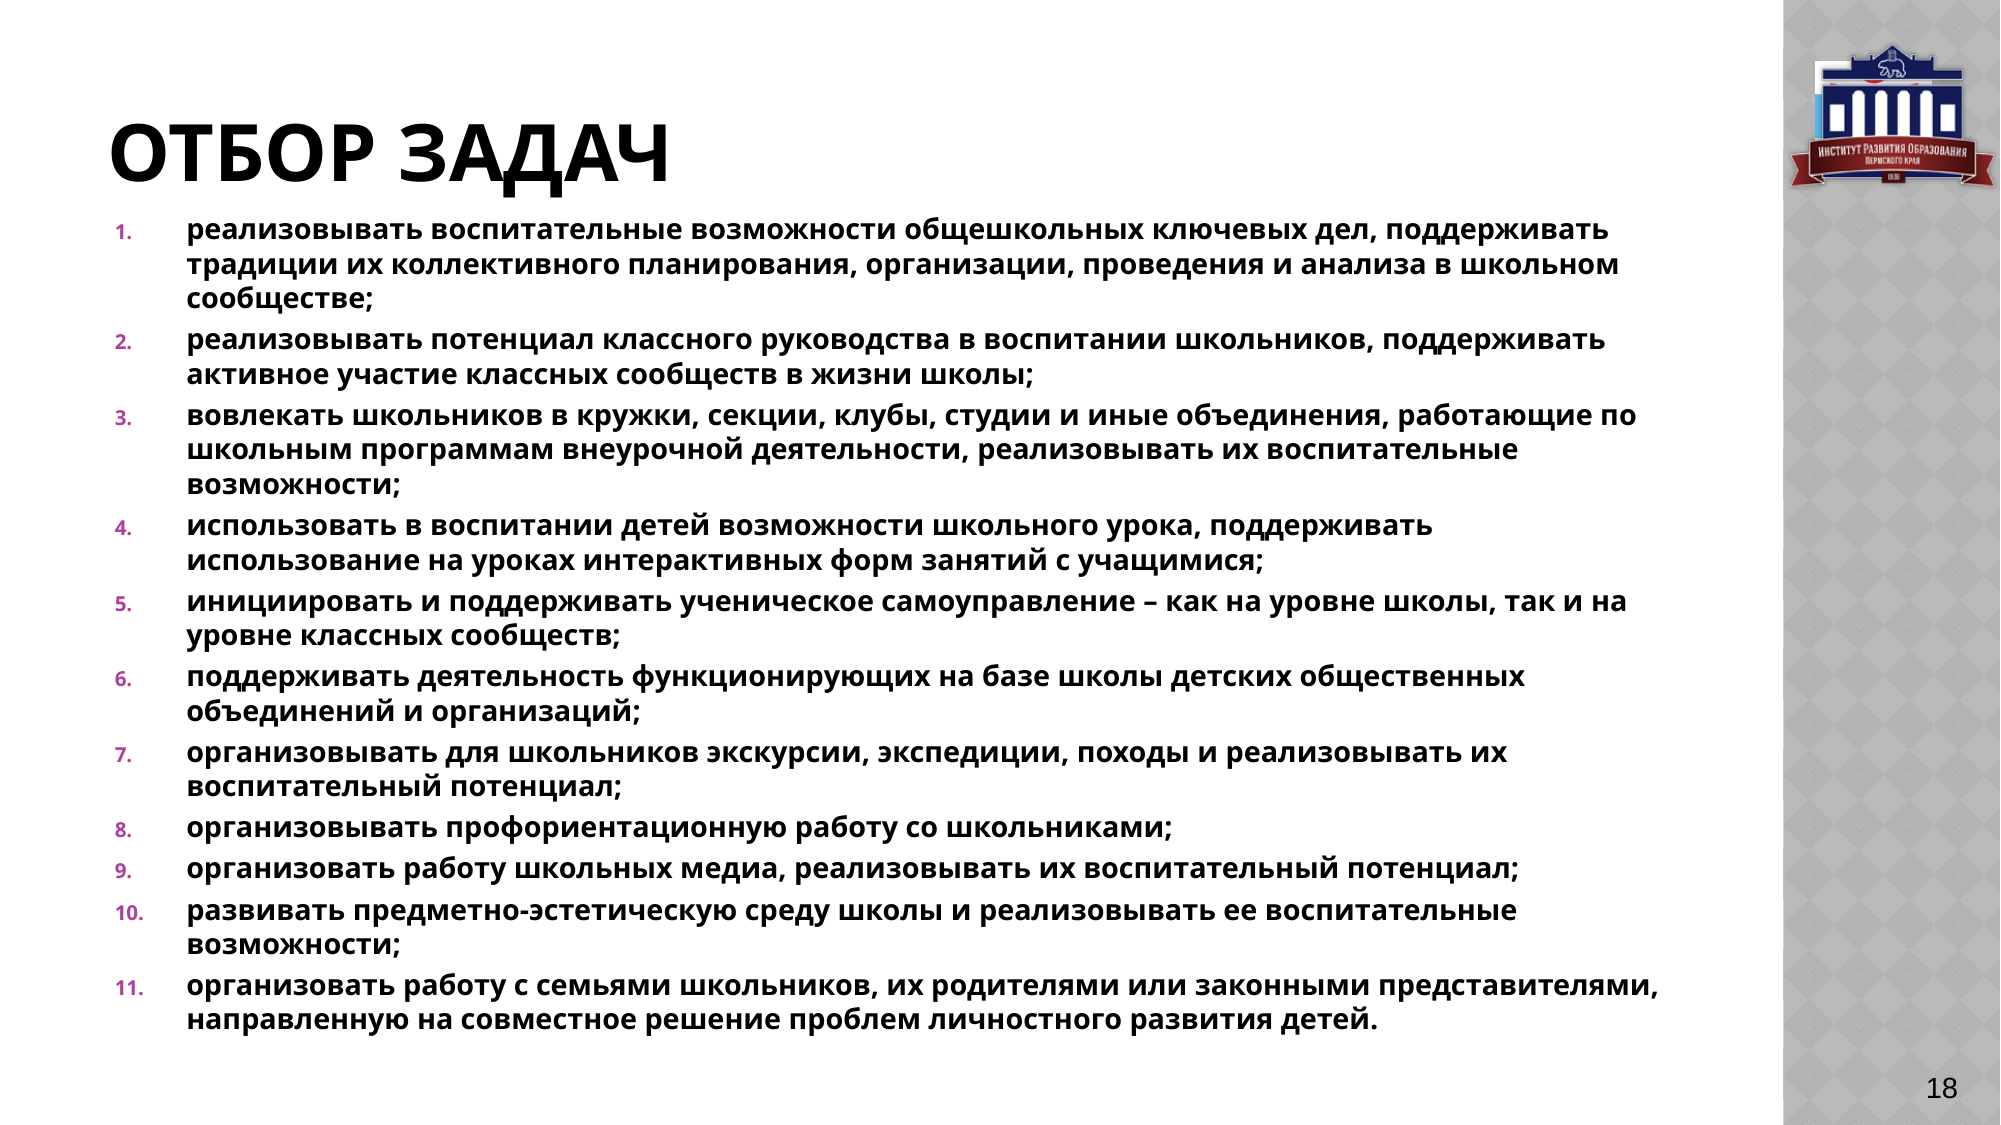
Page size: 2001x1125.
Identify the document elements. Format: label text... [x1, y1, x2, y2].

title Отбор задач [99, 52, 1684, 198]
list реализовывать воспитательные возможности общешкольных ключевых дел, поддерживать традиции их коллективного планирования, организации, проведения и анализа в школьном сообществе; реализовывать потенциал классного руководства в воспитании школьников, поддерживать активное участие классных сообществ в жизни школы; вовлекать школьников в кружки, секции, клубы, студии и иные объединения, работающие по школьным программам внеурочной деятельности, реализовывать их воспитательные возможности; использовать в воспитании детей возможности школьного урока, поддерживать использование на уроках интерактивных форм занятий с учащимися; инициировать и поддерживать ученическое самоуправление – как на уровне школы, так и на уровне классных сообществ; поддерживать деятельность функционирующих на базе школы детских общественных объединений и организаций; организовывать для школьников экскурсии, экспедиции, походы и реализовывать их воспитательный потенциал; организовывать профориентационную работу со школьниками; организовать работу школьных медиа, реализовывать их воспитательный потенциал; развивать предметно-эстетическую среду школы и реализовывать ее воспитательные возможности; организовать работу с семьями школьников, их родителями или законными представителями, направленную на совместное решение проблем личностного развития детей. [99, 203, 1684, 1083]
picture [1784, 38, 2000, 194]
